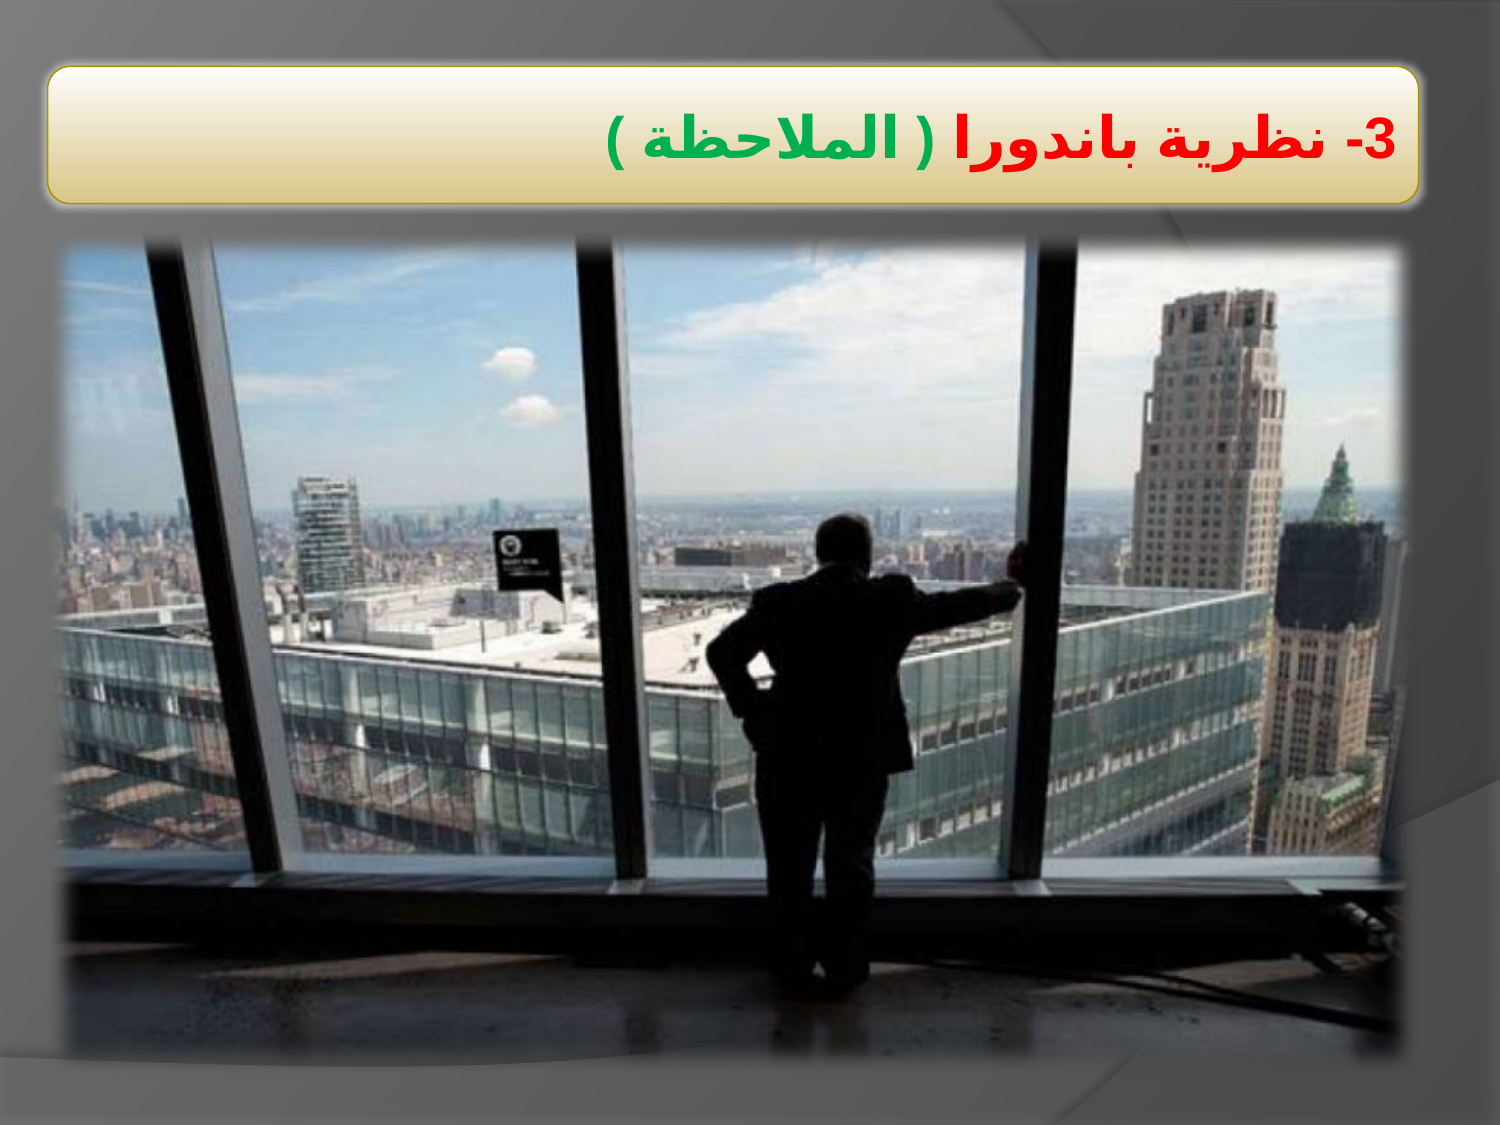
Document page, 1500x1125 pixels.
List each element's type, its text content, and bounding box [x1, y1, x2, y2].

text_box 3- نظرية باندورا ( الملاحظة ) [46, 65, 1420, 205]
picture [47, 231, 1419, 1075]
